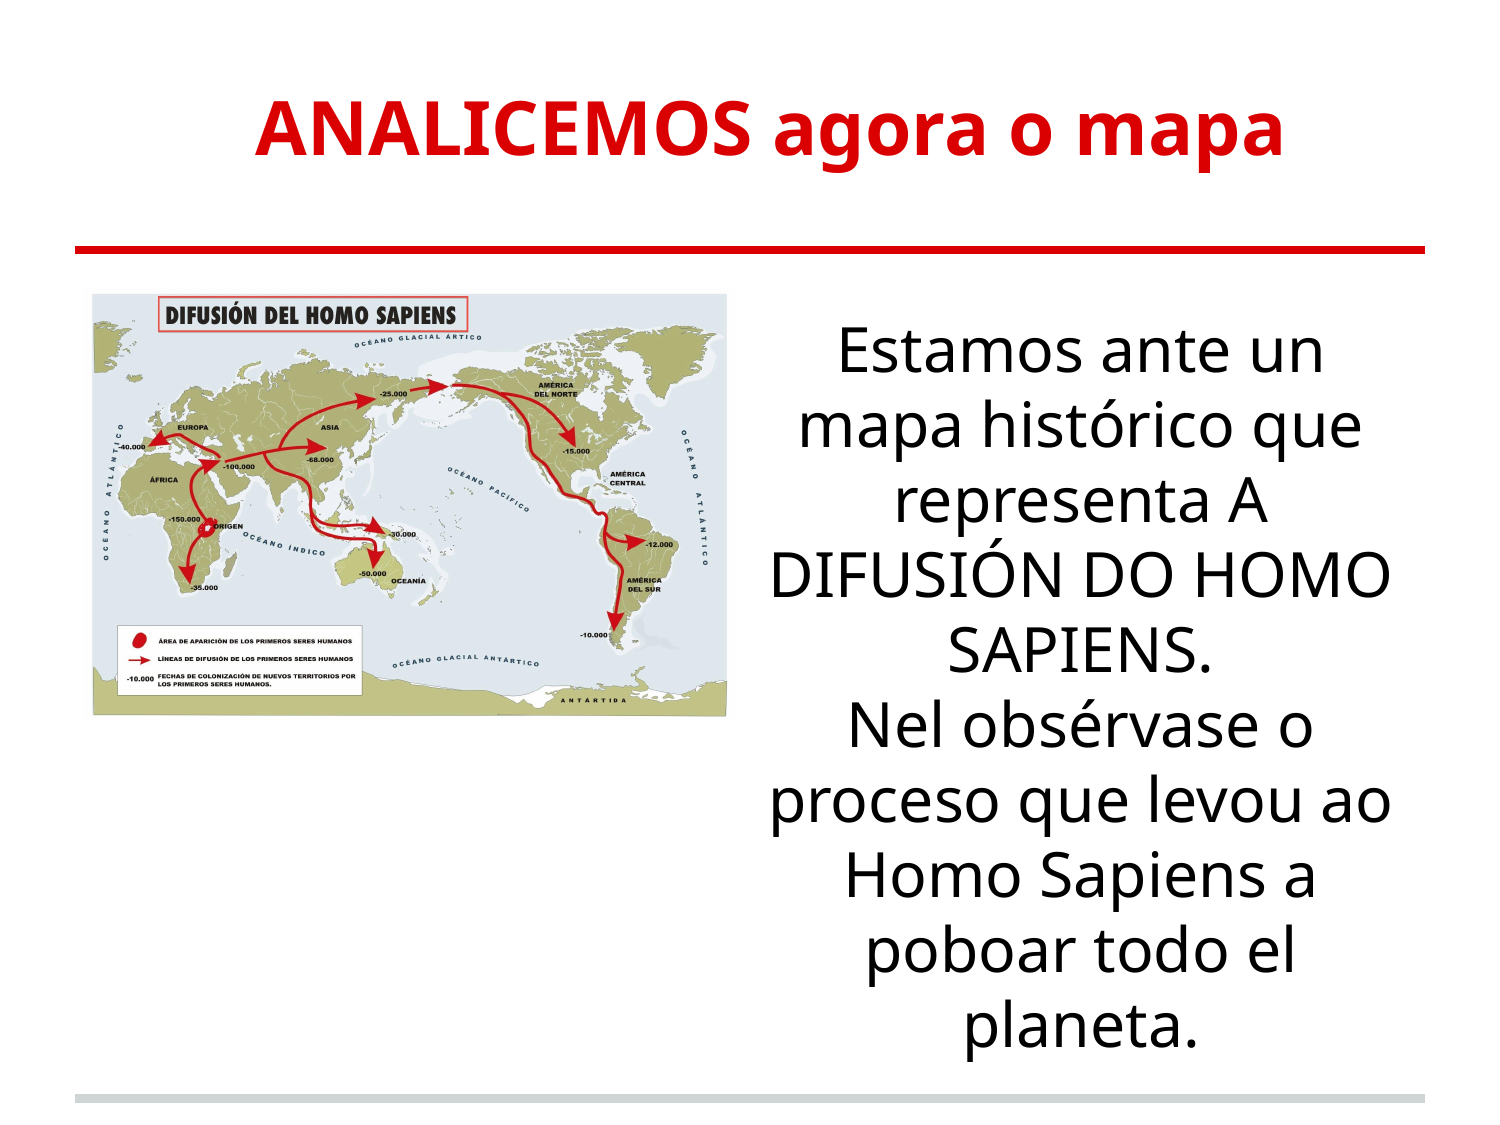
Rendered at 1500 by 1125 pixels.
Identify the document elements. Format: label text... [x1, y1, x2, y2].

title ANALICEMOS agora o mapa [0, 46, 1500, 186]
text_box [83, 287, 737, 722]
text_box Estamos ante un mapa histórico que representa A DIFUSIÓN DO HOMO SAPIENS. Nel obsérvase o proceso que levou ao Homo Sapiens a poboar todo el planeta. [736, 295, 1426, 1042]
